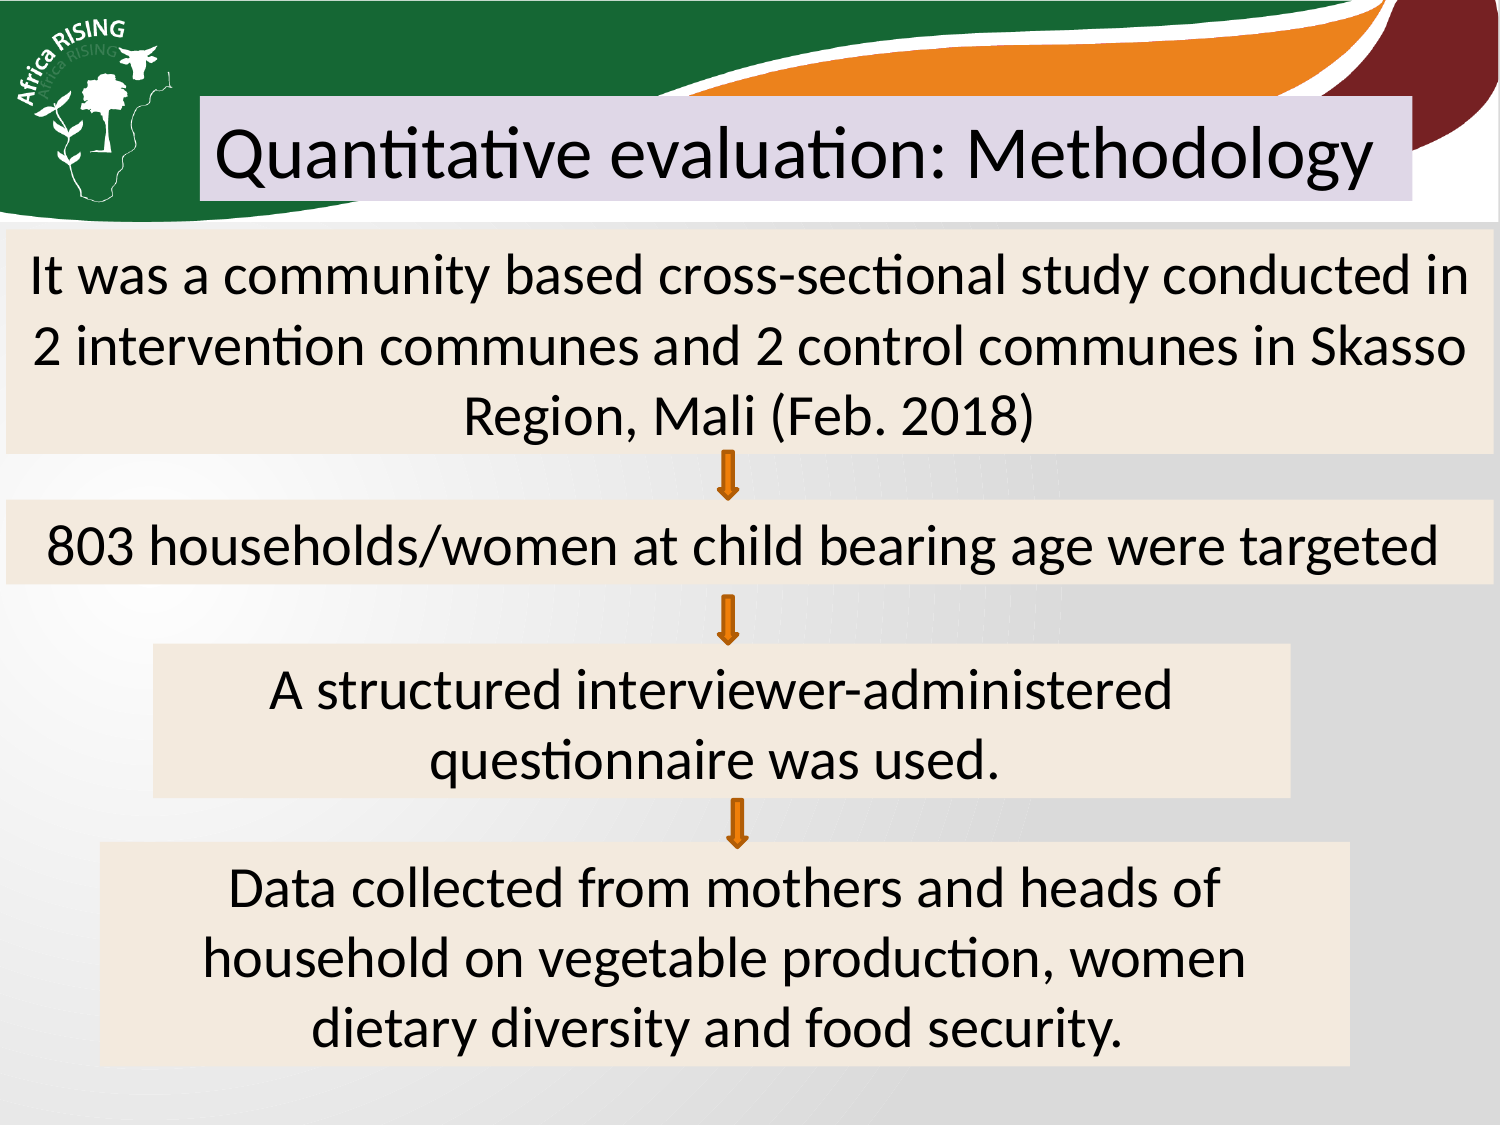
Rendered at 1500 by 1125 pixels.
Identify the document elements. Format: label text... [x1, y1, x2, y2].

text_box [716, 594, 740, 646]
text_box 803 households/women at child bearing age were targeted [6, 499, 1494, 585]
text_box Data collected from mothers and heads of household on vegetable production, women dietary diversity and food security. [99, 841, 1350, 1067]
text_box It was a community based cross-sectional study conducted in 2 intervention communes and 2 control communes in Skasso Region, Mali (Feb. 2018) [6, 229, 1494, 454]
text_box [726, 797, 749, 850]
text_box [716, 449, 740, 501]
picture [0, 0, 1499, 222]
text_box A structured interviewer-administered questionnaire was used. [153, 643, 1291, 799]
text_box Quantitative evaluation: Methodology [199, 96, 1413, 201]
